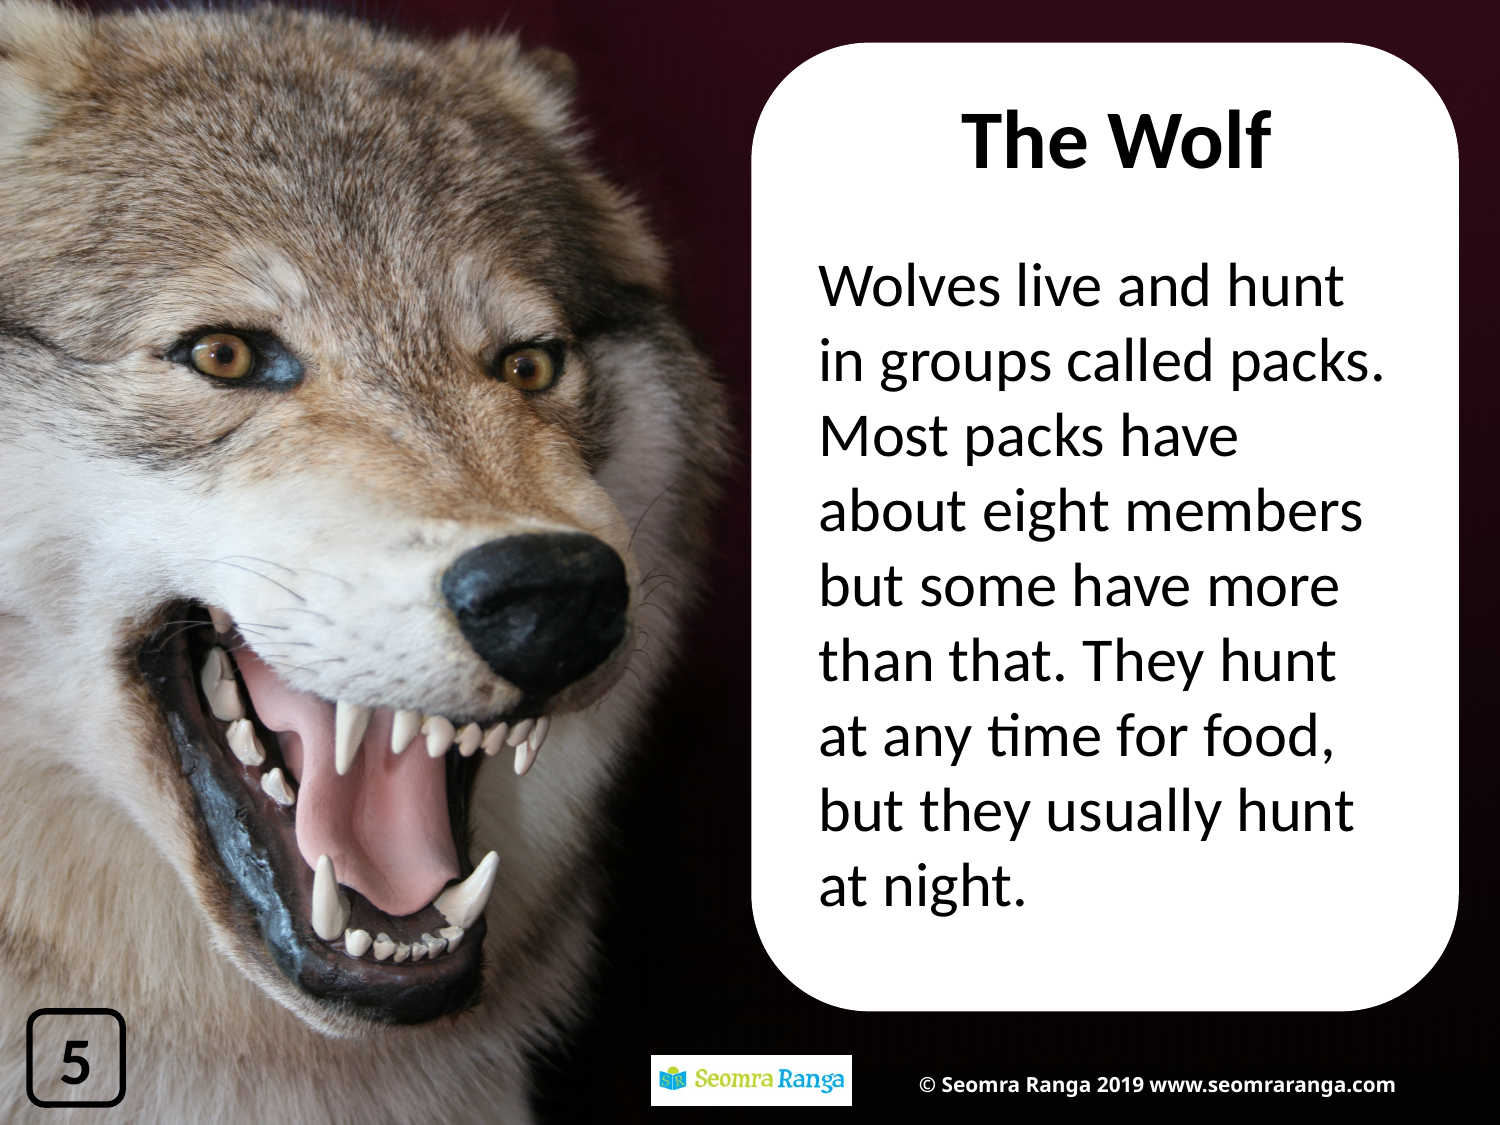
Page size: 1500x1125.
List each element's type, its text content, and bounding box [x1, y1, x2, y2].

text_box Wolves live and hunt in groups called packs. Most packs have about eight members but some have more than that. They hunt at any time for food, but they usually hunt at night. [803, 236, 1407, 926]
text_box [749, 40, 1461, 1014]
text_box The Wolf [874, 78, 1359, 193]
text_box 5 [27, 1009, 125, 1107]
text_box © Seomra Ranga 2019 www.seomraranga.com [879, 1064, 1436, 1104]
picture [0, 0, 1500, 1125]
